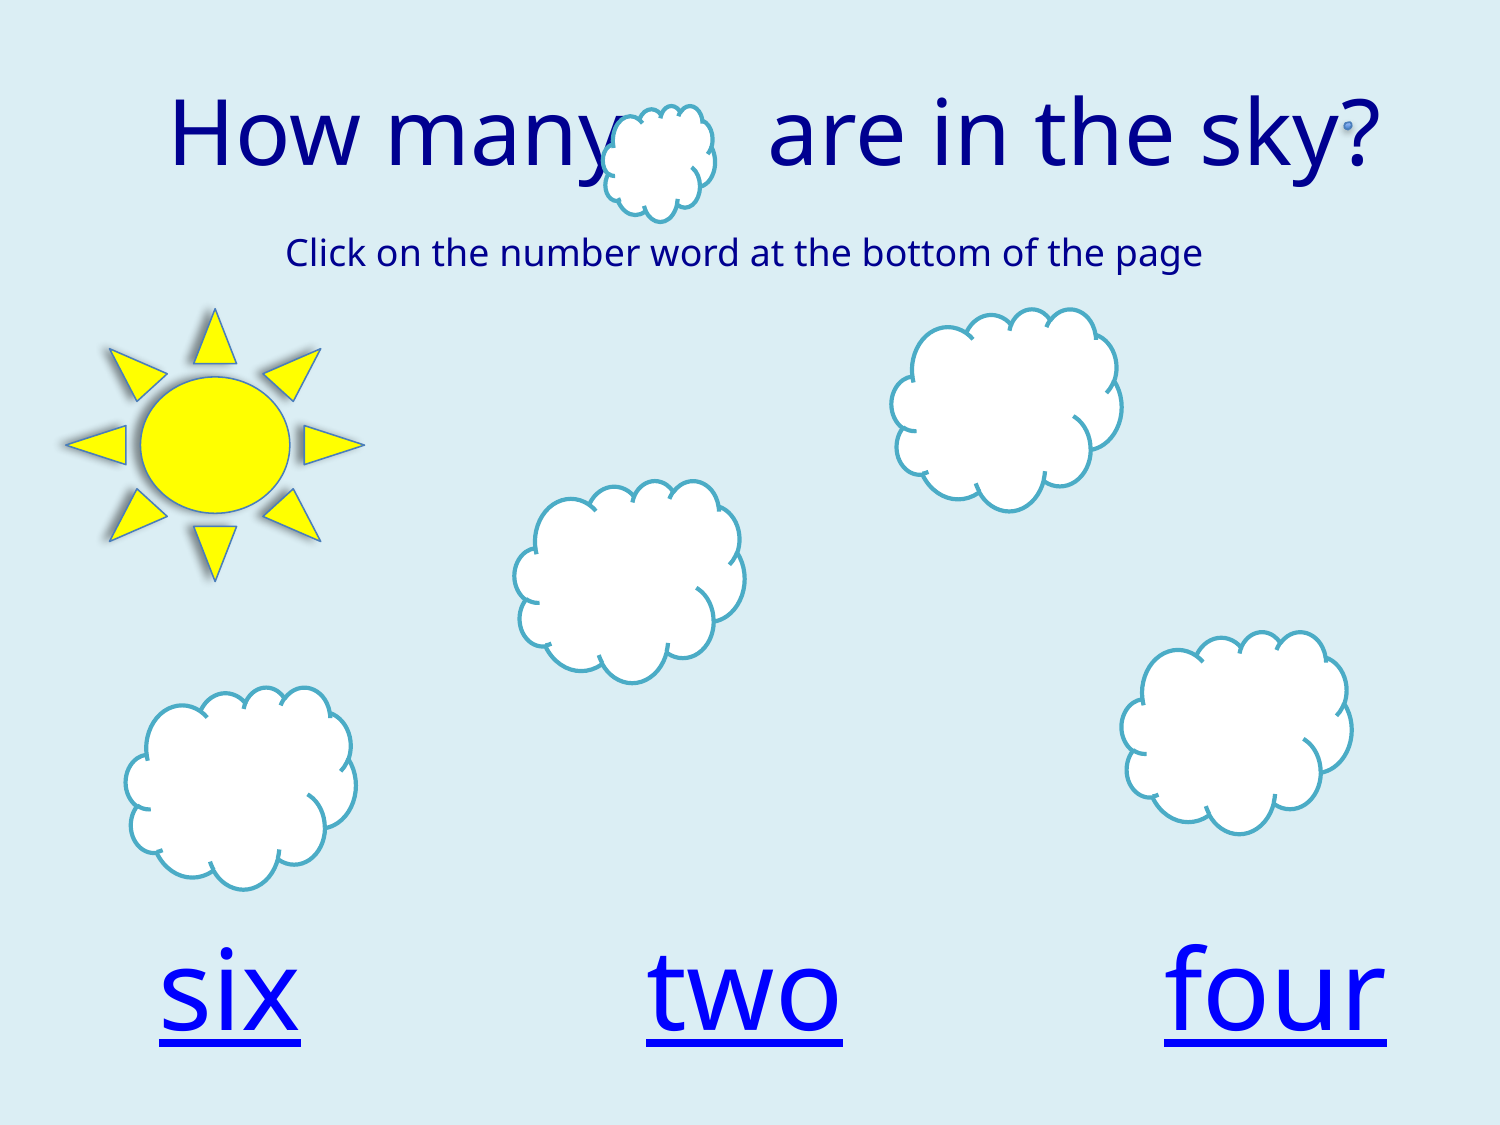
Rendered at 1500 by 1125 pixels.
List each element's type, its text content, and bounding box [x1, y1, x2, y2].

text_box [192, 307, 238, 365]
text_box [262, 347, 322, 403]
text_box [108, 347, 169, 403]
text_box [64, 424, 127, 466]
text_box six [144, 910, 317, 1079]
text_box [889, 307, 1124, 514]
text_box How many are in the sky? [152, 66, 1398, 192]
text_box [303, 424, 366, 466]
text_box [108, 488, 169, 543]
text_box [1119, 630, 1354, 837]
text_box Click on the number word at the bottom of the page [270, 221, 1219, 282]
text_box four [1149, 910, 1402, 1079]
text_box [262, 488, 322, 543]
text_box [123, 685, 359, 892]
text_box [512, 478, 747, 686]
text_box [1343, 121, 1353, 131]
text_box [600, 103, 718, 221]
text_box [139, 376, 291, 515]
text_box [192, 525, 238, 583]
text_box two [631, 910, 858, 1079]
